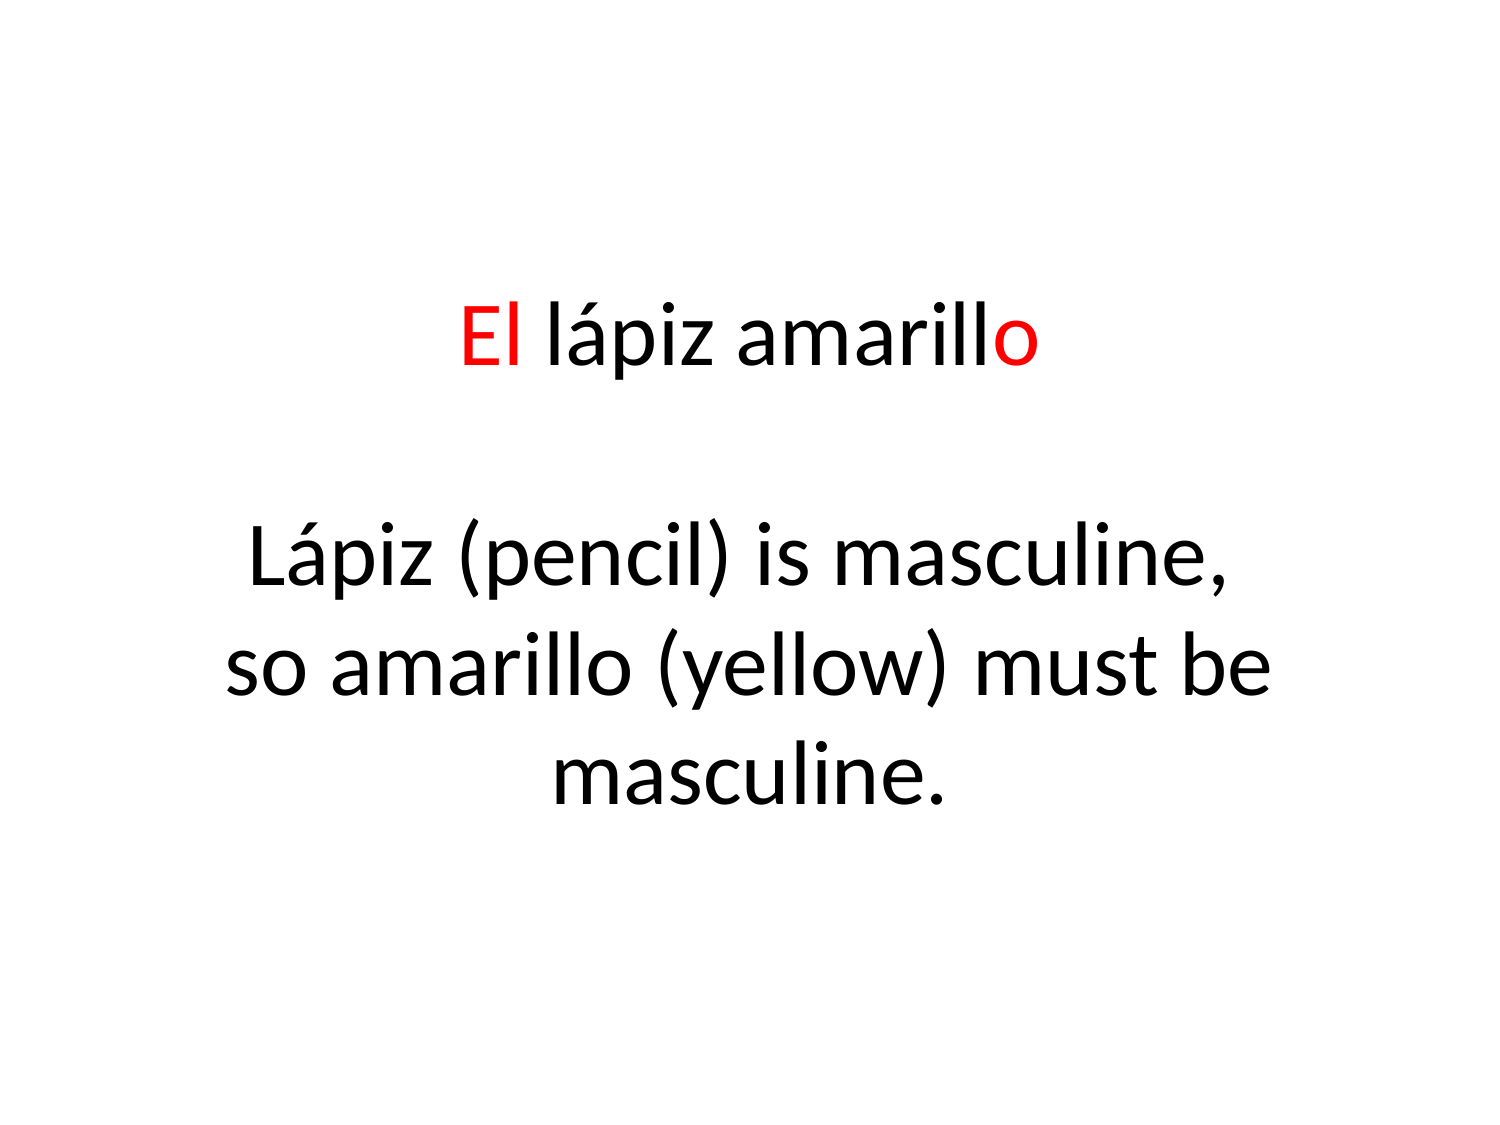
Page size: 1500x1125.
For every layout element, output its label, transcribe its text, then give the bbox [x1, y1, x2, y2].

title El lápiz amarillo Lápiz (pencil) is masculine, so amarillo (yellow) must be masculine. [75, 45, 1425, 1052]
